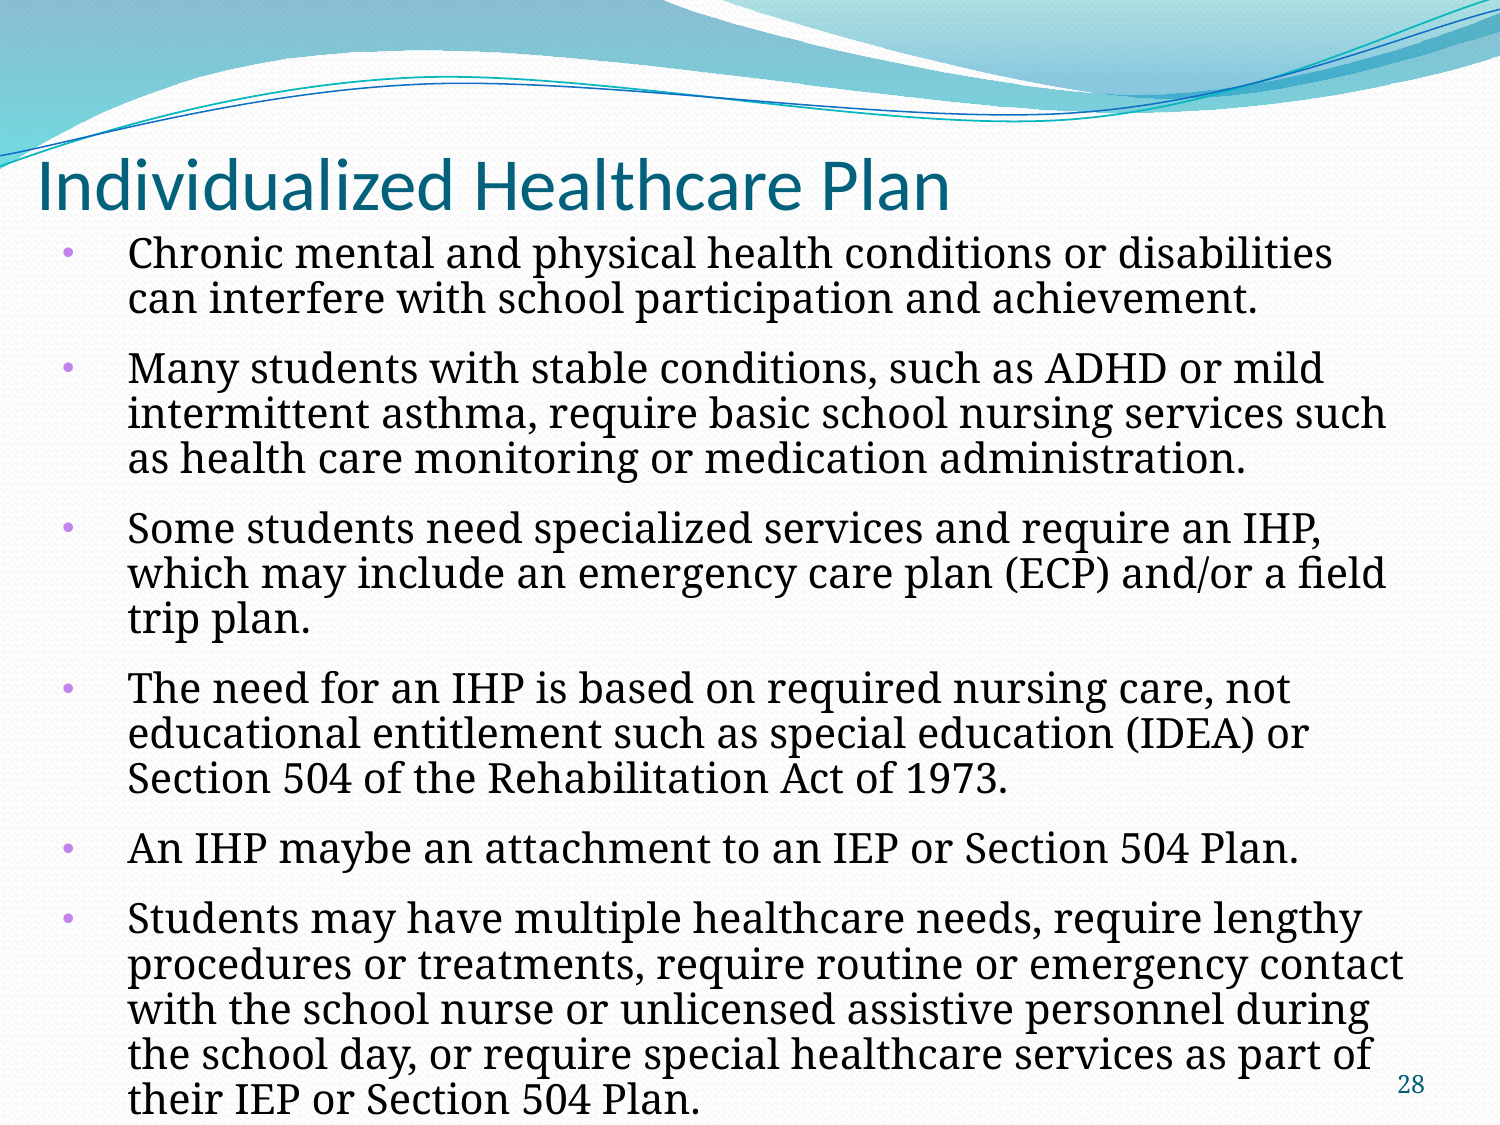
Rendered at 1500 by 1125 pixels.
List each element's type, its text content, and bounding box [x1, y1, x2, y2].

list Chronic mental and physical health conditions or disabilities can interfere with school participation and achievement. Many students with stable conditions, such as ADHD or mild intermittent asthma, require basic school nursing services such as health care monitoring or medication administration. Some students need specialized services and require an IHP, which may include an emergency care plan (ECP) and/or a field trip plan. The need for an IHP is based on required nursing care, not educational entitlement such as special education (IDEA) or Section 504 of the Rehabilitation Act of 1973. An IHP maybe an attachment to an IEP or Section 504 Plan. Students may have multiple healthcare needs, require lengthy procedures or treatments, require routine or emergency contact with the school nurse or unlicensed assistive personnel during the school day, or require special healthcare services as part of their IEP or Section 504 Plan. [37, 224, 1425, 1125]
title Individualized Healthcare Plan [35, 75, 1263, 225]
slide_number 28 [1299, 1042, 1425, 1103]
